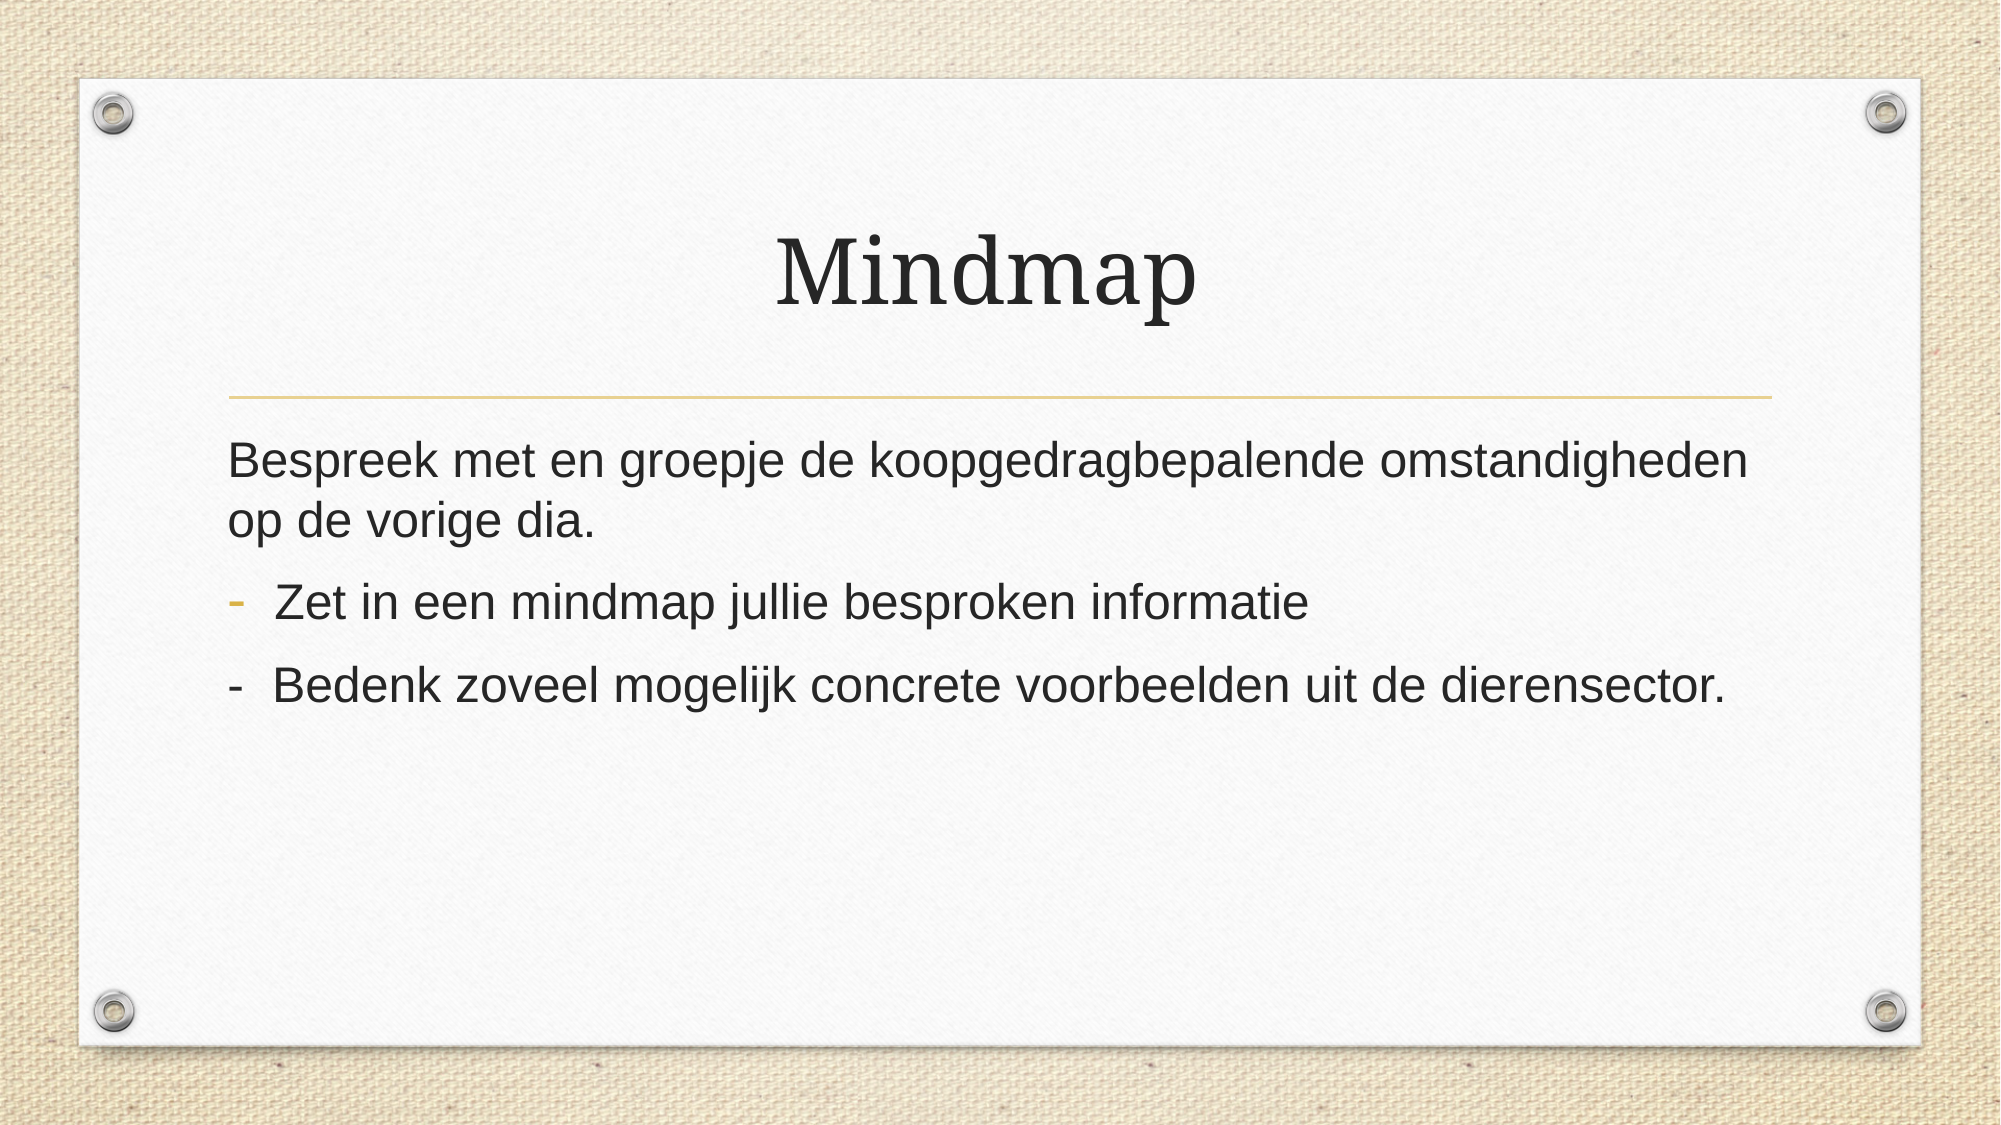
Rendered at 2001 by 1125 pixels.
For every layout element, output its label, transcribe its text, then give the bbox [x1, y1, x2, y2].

picture [0, 0, 2001, 1125]
title Mindmap [212, 161, 1788, 375]
list Bespreek met en groepje de koopgedragbepalende omstandigheden op de vorige dia. Zet in een mindmap jullie besproken informatie - Bedenk zoveel mogelijk concrete voorbeelden uit de dierensector. [212, 419, 1788, 964]
